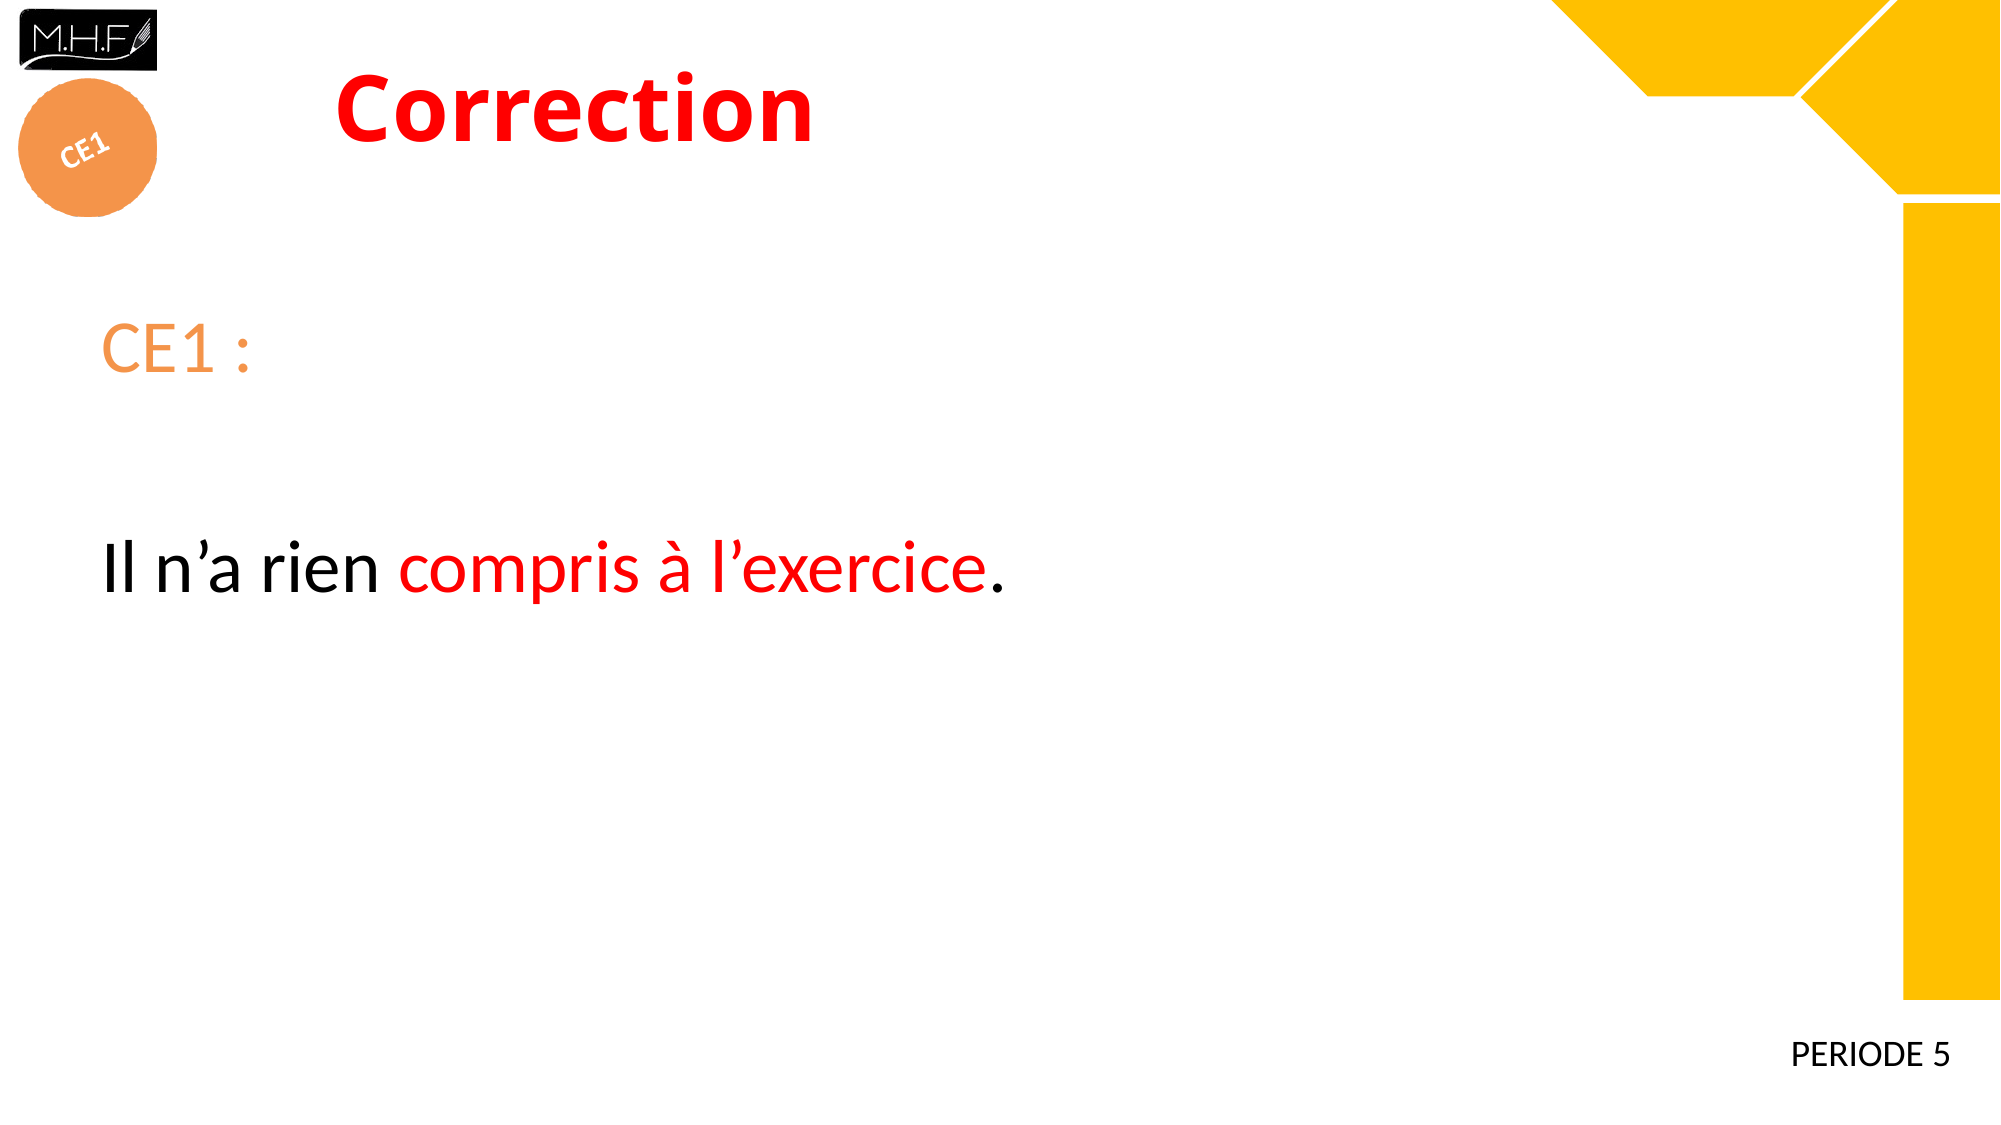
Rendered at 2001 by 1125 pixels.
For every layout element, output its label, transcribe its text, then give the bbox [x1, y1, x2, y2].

text_box [1549, 0, 1892, 98]
picture [16, 7, 157, 74]
picture [18, 78, 157, 218]
text_box [1799, 0, 2000, 196]
title Correction [318, 3, 1865, 221]
list CE1 : Il n’a rien compris à l’exercice. [86, 300, 1748, 1015]
text_box [1902, 202, 2000, 1001]
text_box PERIODE 5 [1362, 1021, 1967, 1125]
